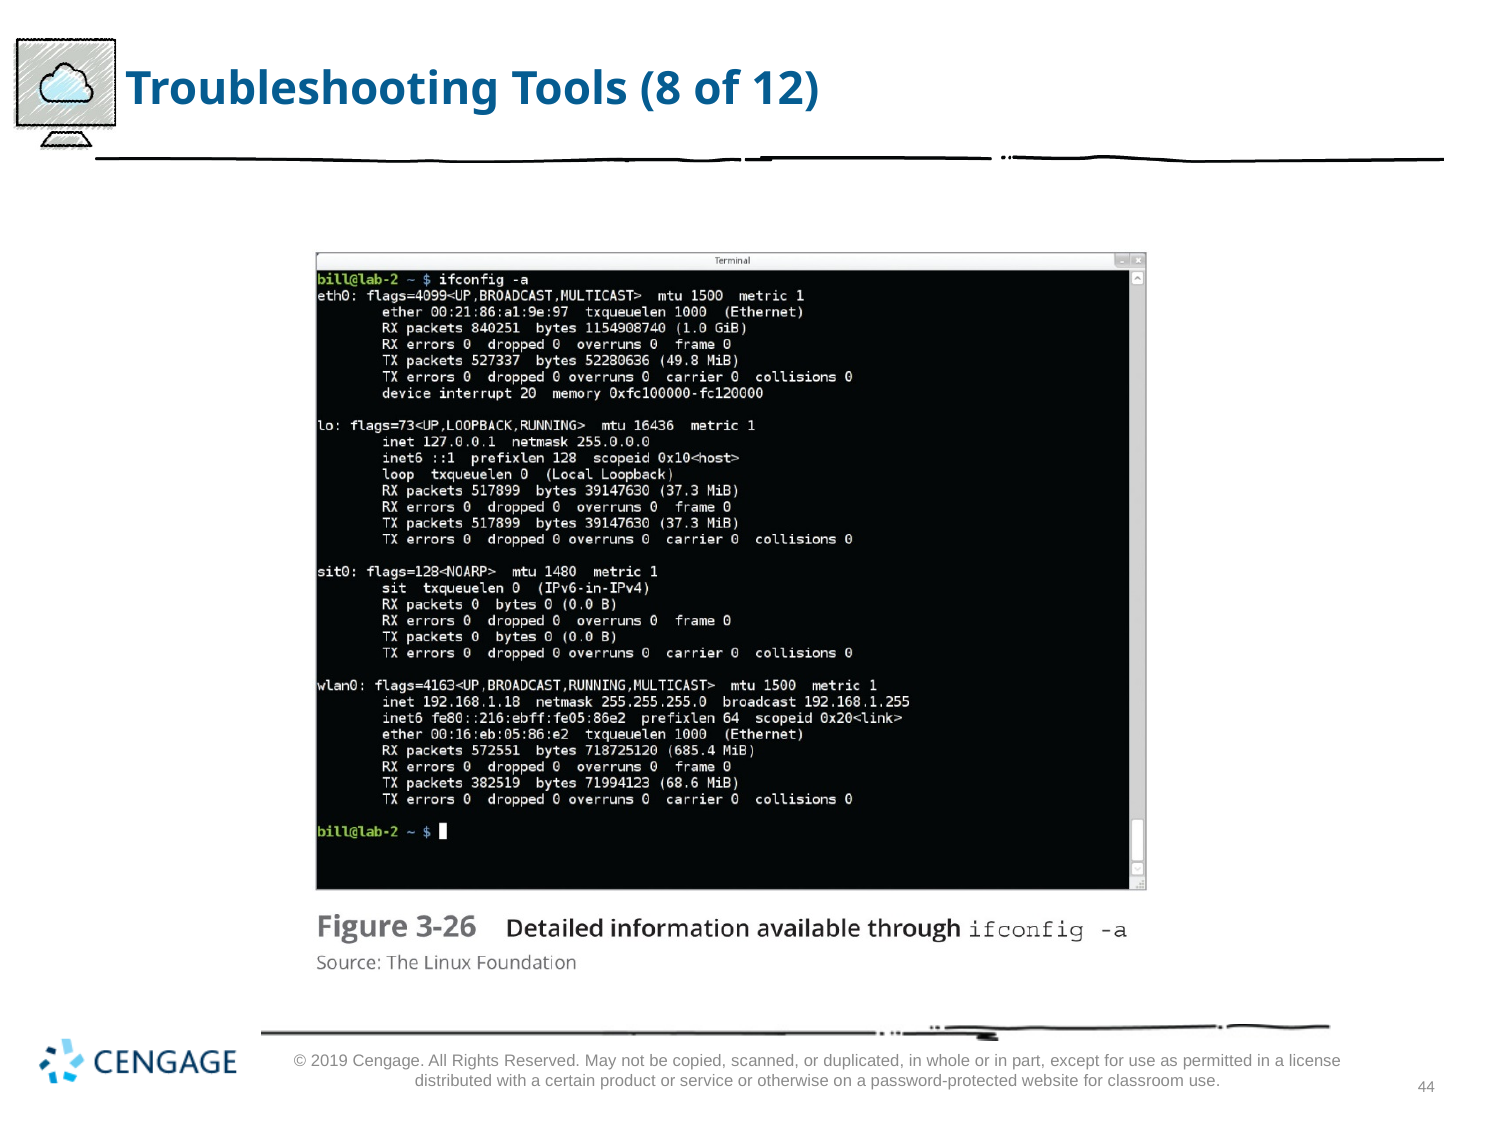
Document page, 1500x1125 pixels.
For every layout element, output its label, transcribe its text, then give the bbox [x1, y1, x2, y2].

picture [261, 1024, 1331, 1041]
picture [312, 249, 1149, 972]
picture [13, 36, 117, 151]
picture [19, 1025, 249, 1096]
title Troubleshooting Tools (8 of 12) [125, 66, 1442, 116]
footer © 2019 Cengage. All Rights Reserved. May not be copied, scanned, or duplicated, in whole or in part, except for use as permitted in a license distributed with a certain product or service or otherwise on a password-protected website for classroom use. [262, 1050, 1375, 1091]
picture [95, 155, 1444, 163]
